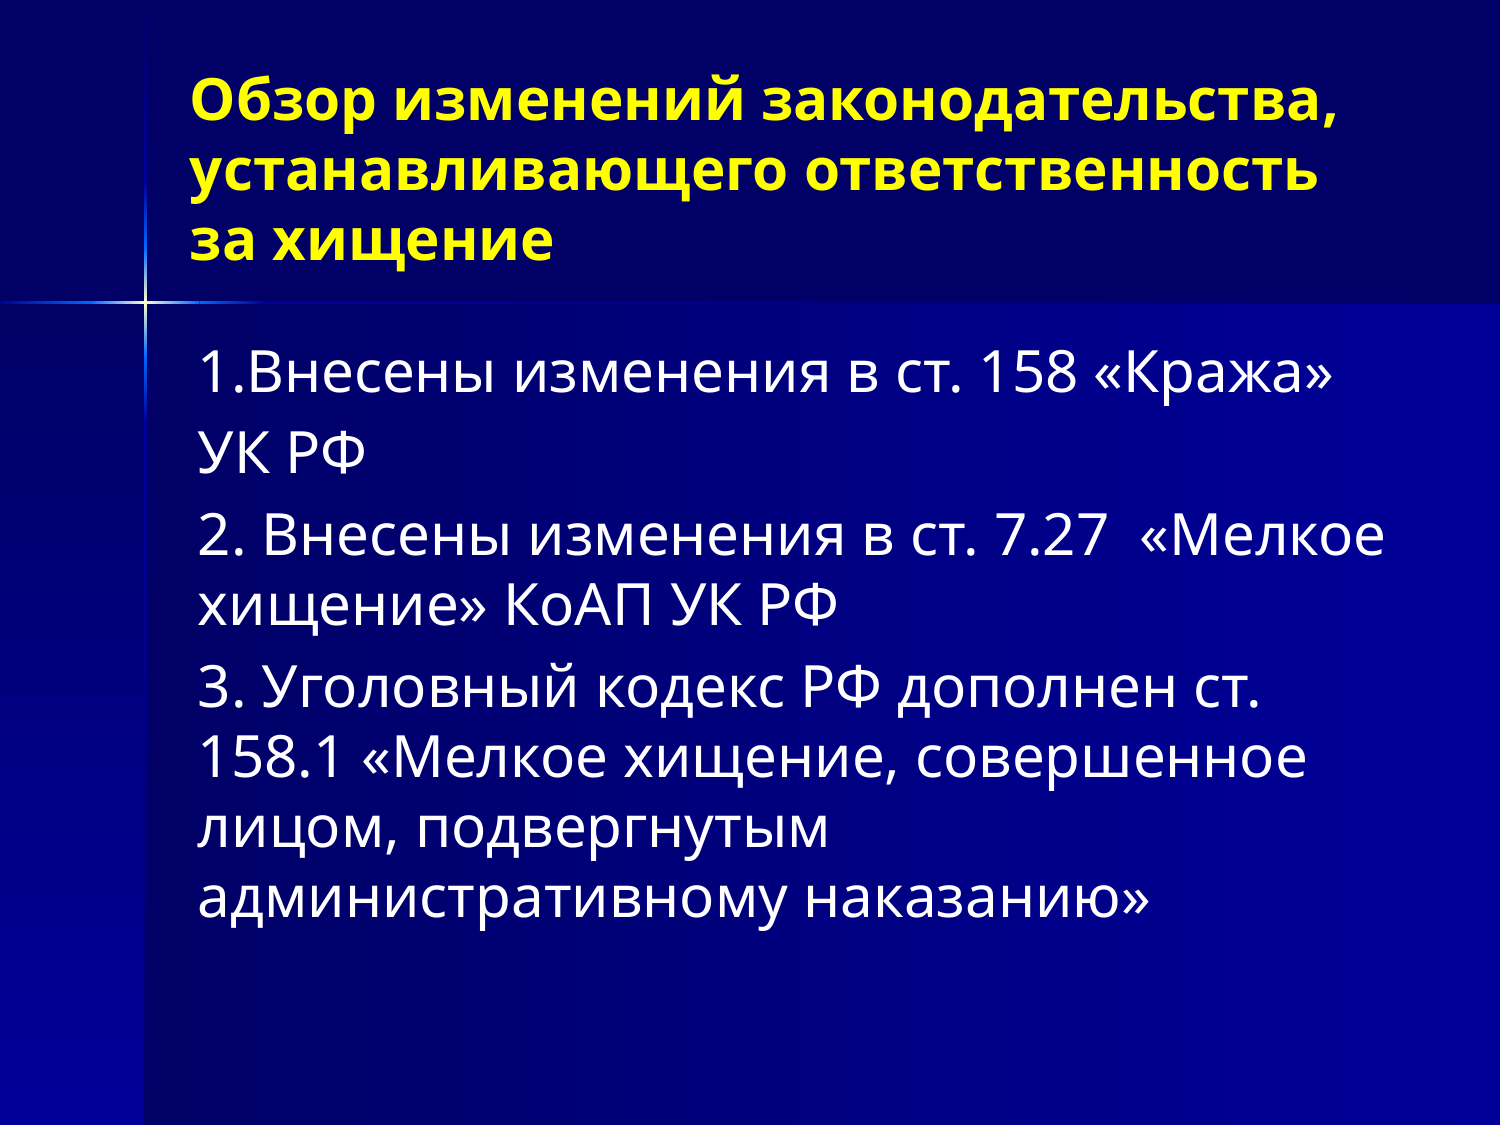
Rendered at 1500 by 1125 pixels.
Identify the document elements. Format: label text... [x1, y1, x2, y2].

list 1.Внесены изменения в ст. 158 «Кража» УК РФ 2. Внесены изменения в ст. 7.27 «Мелкое хищение» КоАП УК РФ 3. Уголовный кодекс РФ дополнен ст. 158.1 «Мелкое хищение, совершенное лицом, подвергнутым административному наказанию» [183, 326, 1421, 1002]
title Обзор изменений законодательства, устанавливающего ответственность за хищение [174, 50, 1413, 285]
